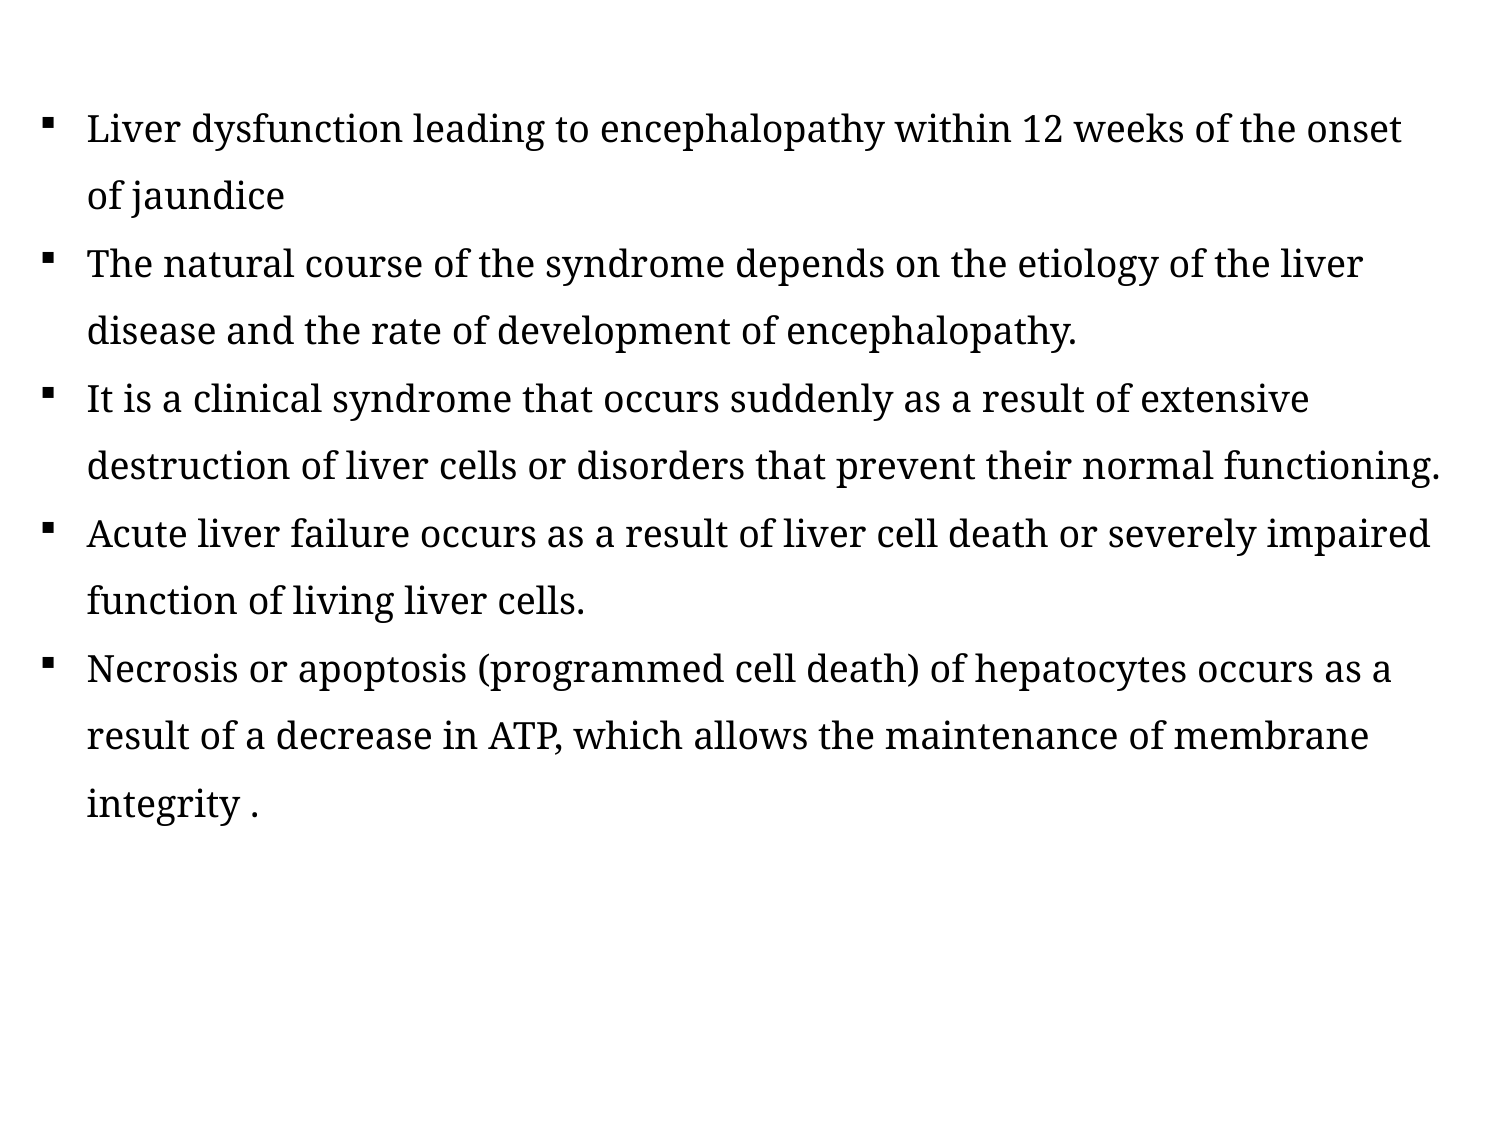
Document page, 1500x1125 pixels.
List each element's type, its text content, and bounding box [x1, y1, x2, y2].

text_box Liver dysfunction leading to encephalopathy within 12 weeks of the onset of jaundice The natural course of the syndrome depends on the etiology of the liver disease and the rate of development of encephalopathy. It is a clinical syndrome that occurs suddenly as a result of extensive destruction of liver cells or disorders that prevent their normal functioning. Acute liver failure occurs as a result of liver cell death or severely impaired function of living liver cells. Necrosis or apoptosis (programmed cell death) of hepatocytes occurs as a result of a decrease in ATP, which allows the maintenance of membrane integrity . [24, 75, 1463, 968]
